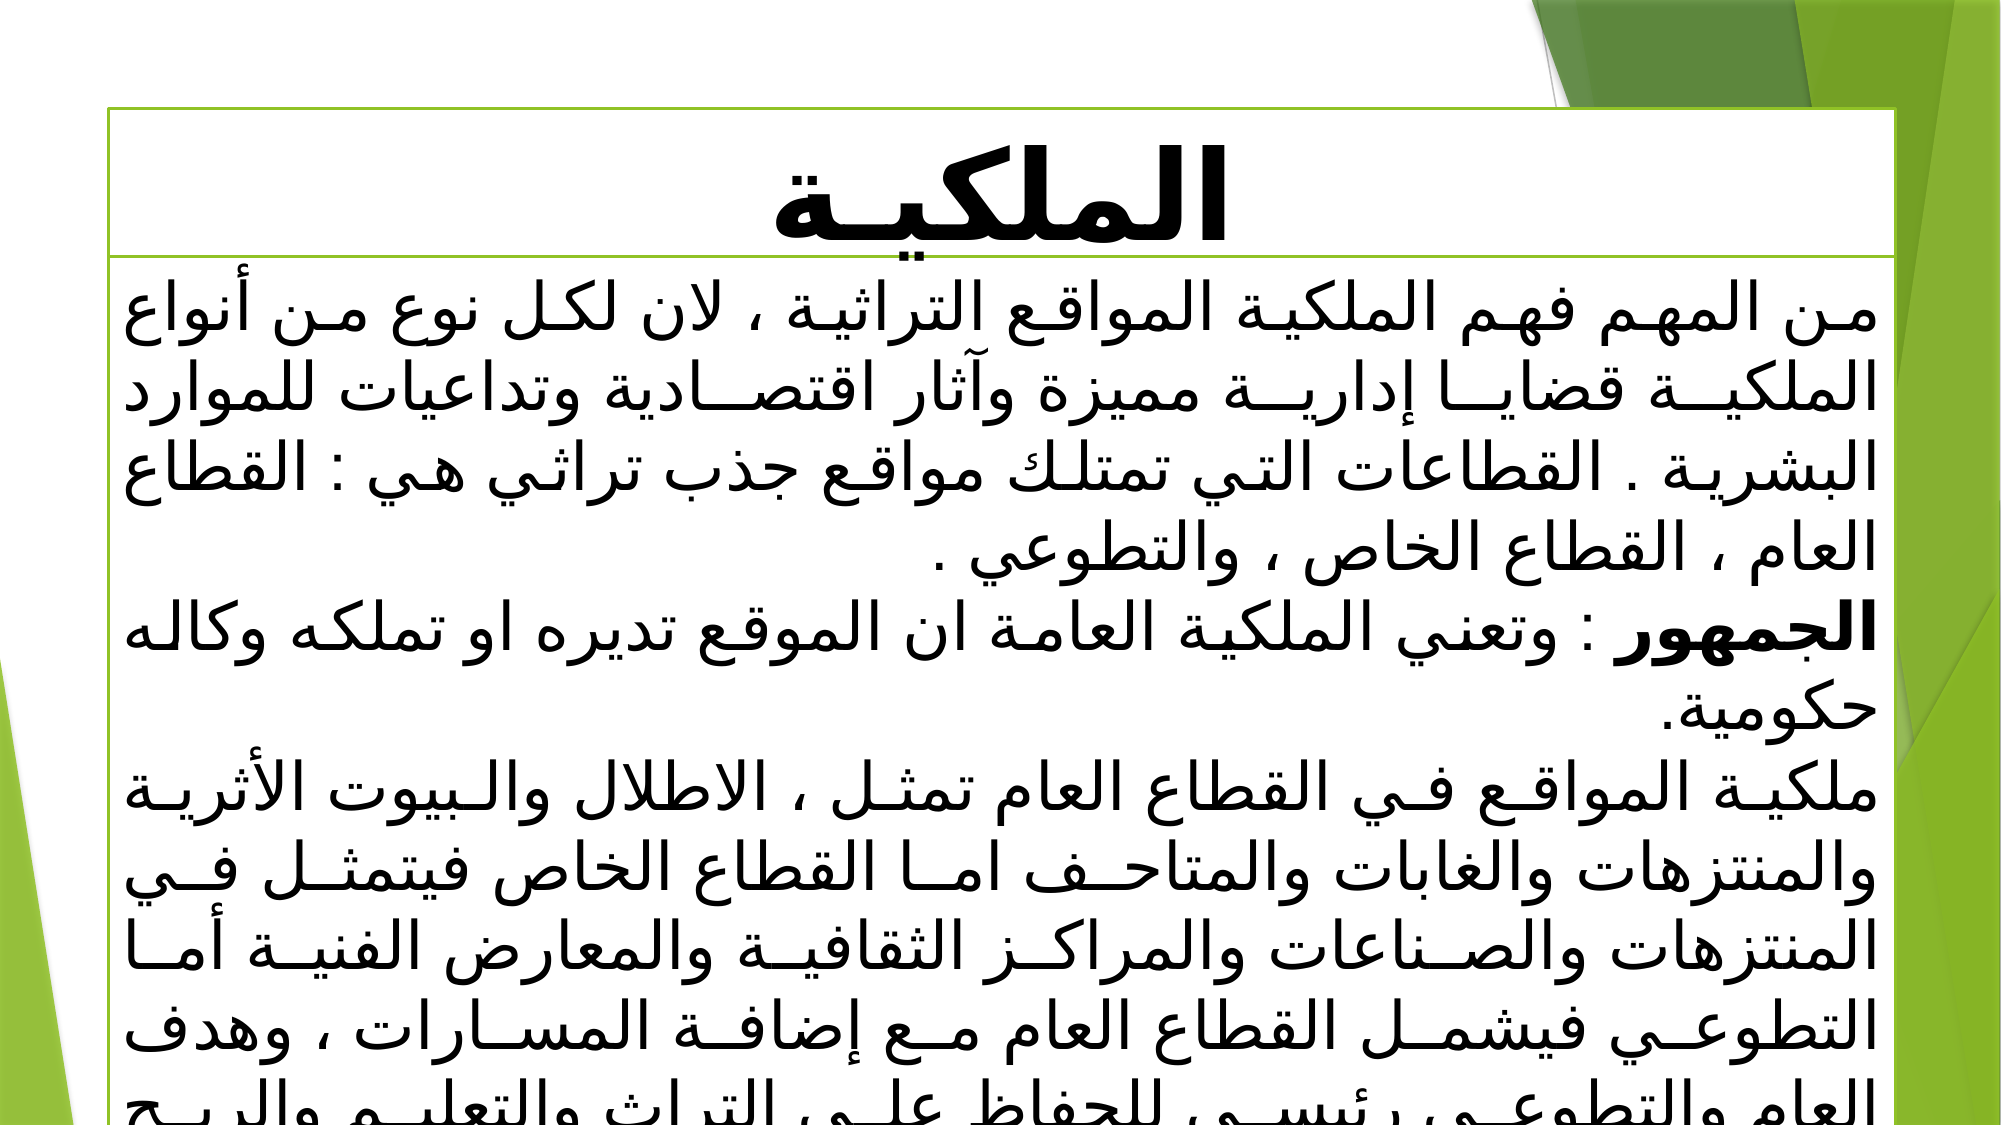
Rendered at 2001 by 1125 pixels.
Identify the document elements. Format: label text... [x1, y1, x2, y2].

title الملكيـة [107, 107, 1897, 258]
text_box من المهم فهم الملكية المواقع التراثية ، لان لكل نوع من أنواع الملكية قضايا إدارية مميزة وآثار اقتصادية وتداعيات للموارد البشرية . القطاعات التي تمتلك مواقع جذب تراثي هي : القطاع العام ، القطاع الخاص ، والتطوعي . الجمهور : وتعني الملكية العامة ان الموقع تديره او تملكه وكاله حكومية. ملكية المواقع في القطاع العام تمثل ، الاطلال والبيوت الأثرية والمنتزهات والغابات والمتاحف اما القطاع الخاص فيتمثل في المنتزهات والصناعات والمراكز الثقافية والمعارض الفنية أما التطوعي فيشمل القطاع العام مع إضافة المسارات ، وهدف العام والتطوعي رئيسي للحفاظ على التراث والتعليم والربح والتنمية السياحية ، أما الخاص فيهتم للربح. [107, 258, 1897, 1125]
